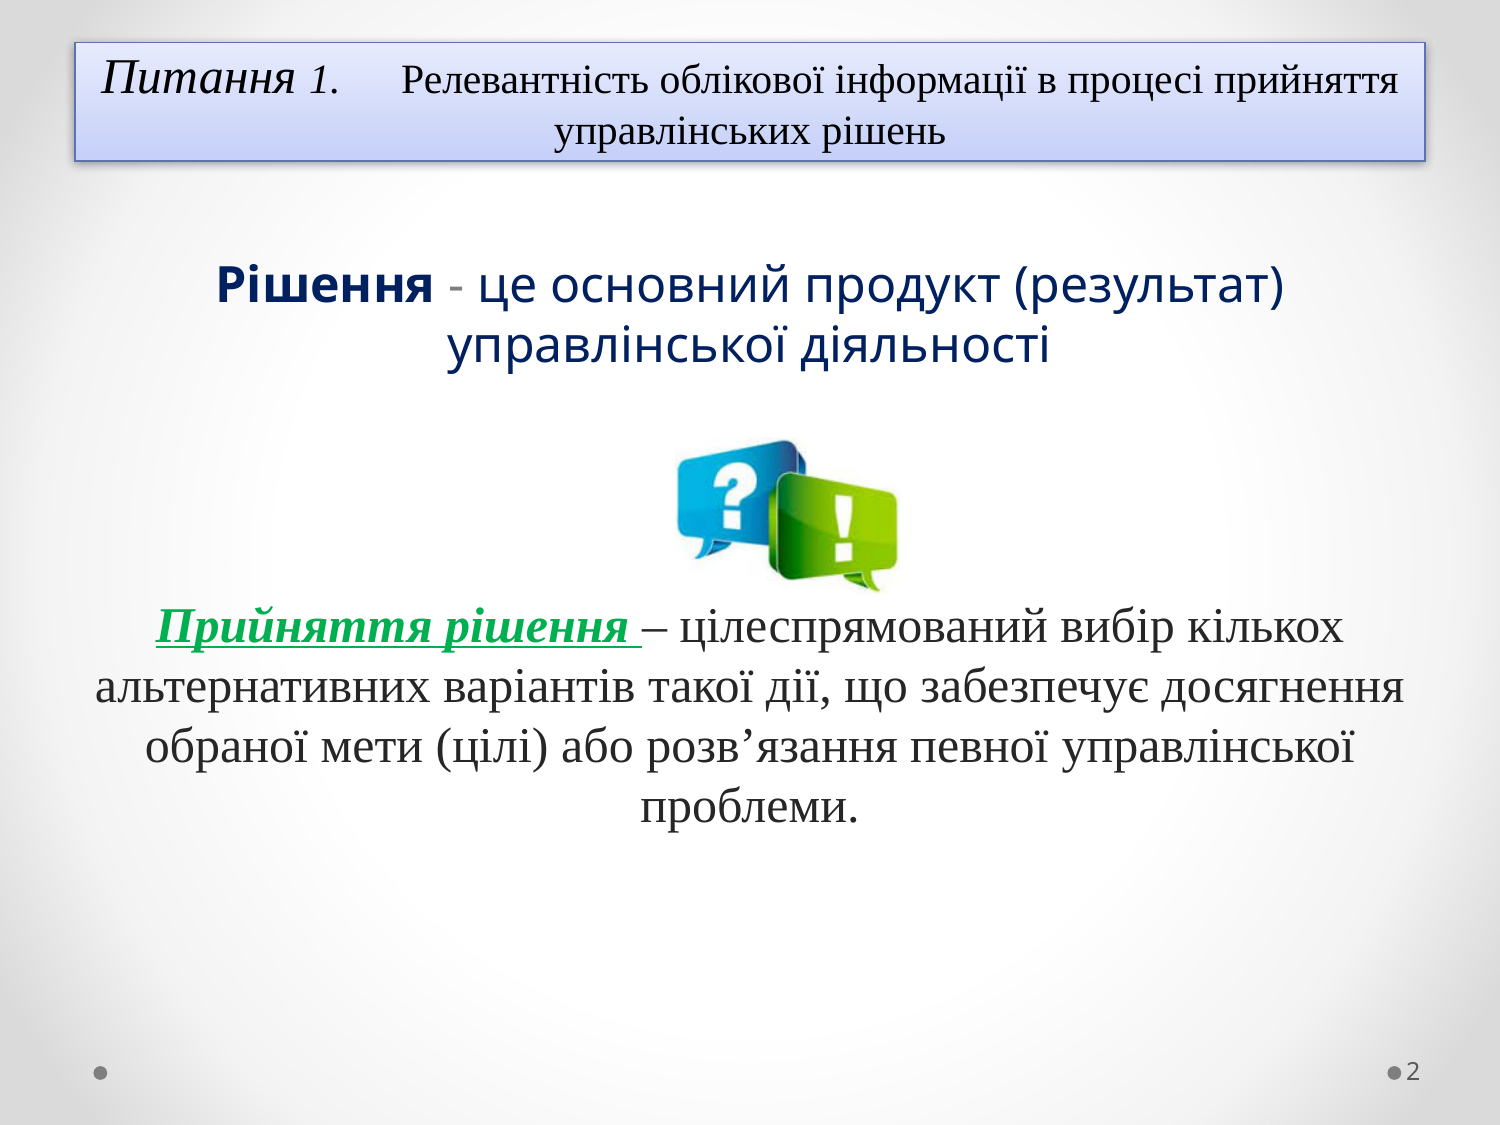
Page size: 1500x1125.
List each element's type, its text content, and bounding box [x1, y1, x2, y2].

title Питання 1. Релевантність облікової інформації в процесі прийняття управлінських рішень [75, 42, 1425, 161]
picture [0, 0, 1500, 1125]
list Рішення - це основний продукт (результат) управлінської діяльності Прийняття рішення – цілеспрямований вибір кількох альтернативних варіантів такої дії, що забезпечує досягнення обраної мети (цілі) або розв’язання певної управлінської проблеми. [75, 174, 1425, 993]
text_box 2 [1401, 1042, 1494, 1103]
